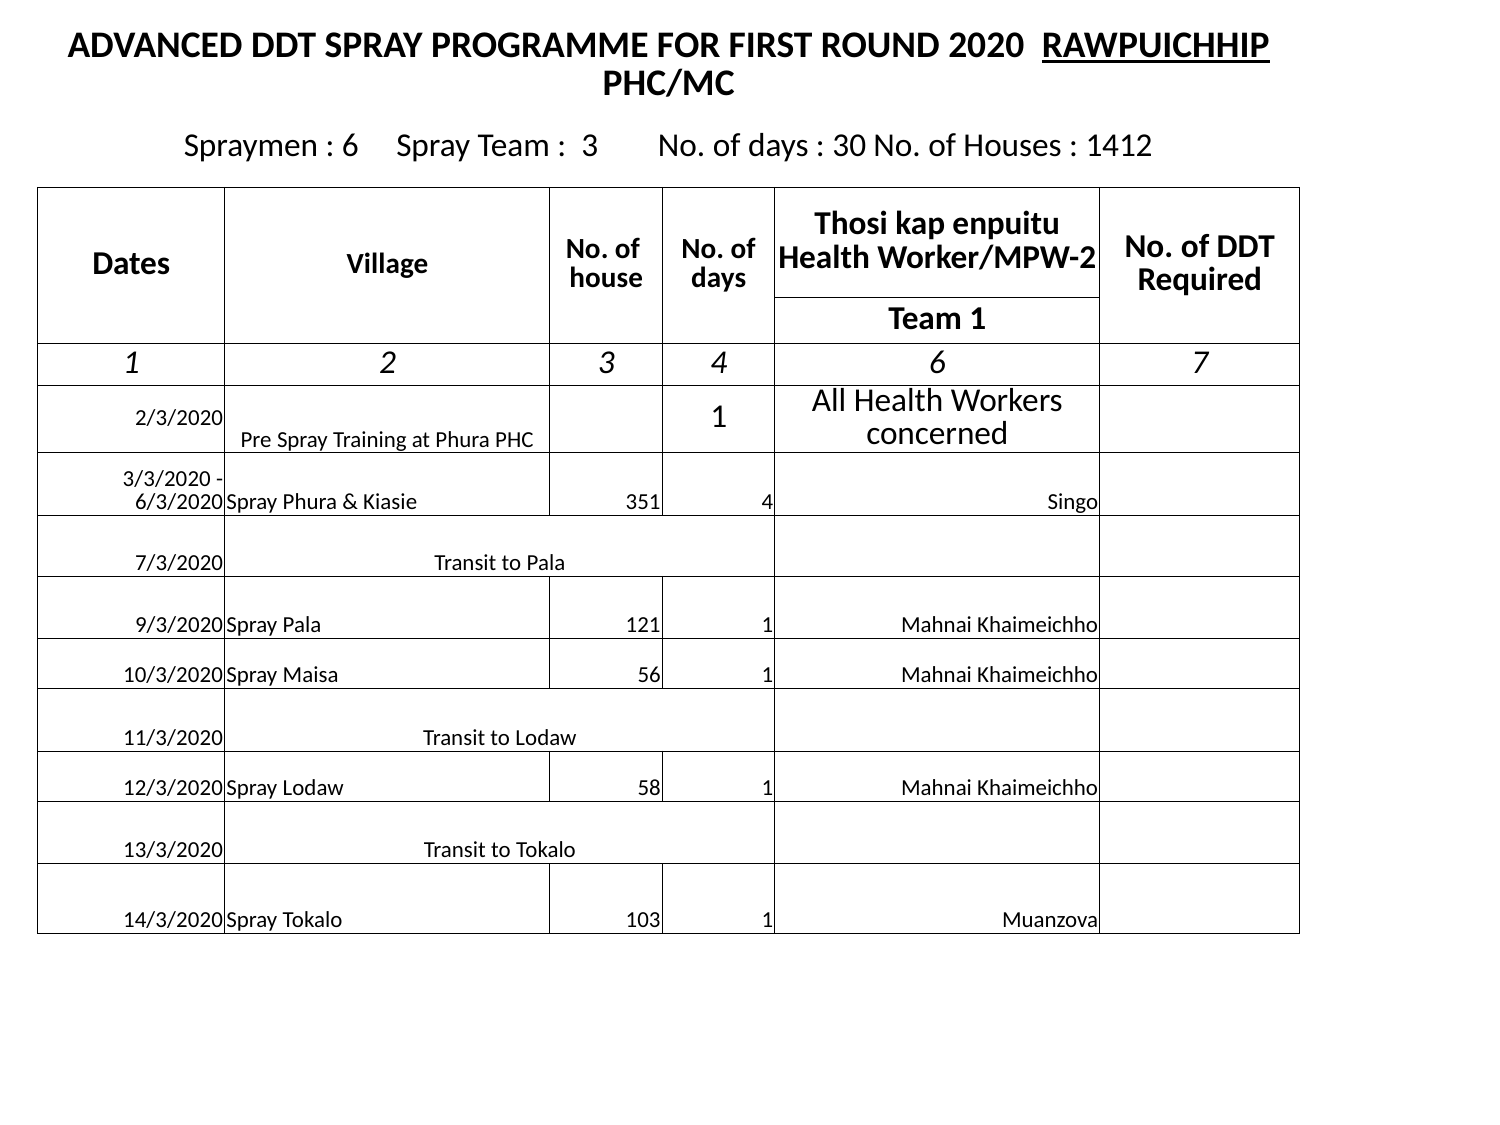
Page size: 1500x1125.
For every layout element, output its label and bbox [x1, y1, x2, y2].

table_cell [550, 188, 662, 343]
table_cell [663, 639, 774, 688]
table_cell [775, 577, 1099, 638]
table_cell [1100, 802, 1299, 863]
table_cell [225, 344, 549, 385]
table_cell [775, 188, 1099, 297]
table_cell [1100, 752, 1299, 801]
table_cell [38, 108, 1300, 187]
table_cell [550, 639, 662, 688]
table_cell [225, 386, 549, 452]
table_cell [225, 639, 549, 688]
table_cell [663, 188, 774, 343]
table_cell [1100, 577, 1299, 638]
table_cell [225, 516, 774, 576]
table_cell [38, 802, 224, 863]
table_cell [225, 864, 549, 933]
table_cell [1100, 344, 1299, 385]
table_cell [1100, 639, 1299, 688]
table_cell [775, 864, 1099, 933]
table_cell [775, 639, 1099, 688]
table_cell [38, 639, 224, 688]
table_cell [663, 864, 774, 933]
table_header [38, 25, 1300, 108]
table_cell [1100, 453, 1299, 515]
table_cell [225, 752, 549, 801]
table_cell [775, 298, 1099, 343]
table_cell [550, 752, 662, 801]
table_cell [38, 689, 224, 751]
table_cell [550, 344, 662, 385]
table_cell [1100, 689, 1299, 751]
table_cell [775, 386, 1099, 452]
table_cell [225, 802, 774, 863]
table_cell [550, 864, 662, 933]
table_cell [775, 802, 1099, 863]
table_cell [1100, 386, 1299, 452]
table_cell [38, 864, 224, 933]
table_cell [38, 577, 224, 638]
table_cell [1100, 188, 1299, 343]
table_cell [38, 516, 224, 576]
table_cell [38, 344, 224, 385]
table_cell [550, 453, 662, 515]
table_cell [1100, 516, 1299, 576]
table_cell [775, 516, 1099, 576]
table_cell [663, 386, 774, 452]
table_cell [225, 689, 774, 751]
table_cell [550, 577, 662, 638]
table_cell [663, 752, 774, 801]
table_cell [38, 386, 224, 452]
table_cell [663, 344, 774, 385]
table_cell [775, 689, 1099, 751]
table_cell [38, 752, 224, 801]
table_cell [663, 577, 774, 638]
table_cell [38, 453, 224, 515]
table_cell [225, 188, 549, 343]
table_cell [775, 752, 1099, 801]
table_cell [38, 188, 224, 343]
table_cell [775, 453, 1099, 515]
table_cell [1100, 864, 1299, 933]
table_cell [663, 453, 774, 515]
table_cell [775, 344, 1099, 385]
table_cell [225, 577, 549, 638]
table_cell [550, 386, 662, 452]
table_cell [225, 453, 549, 515]
